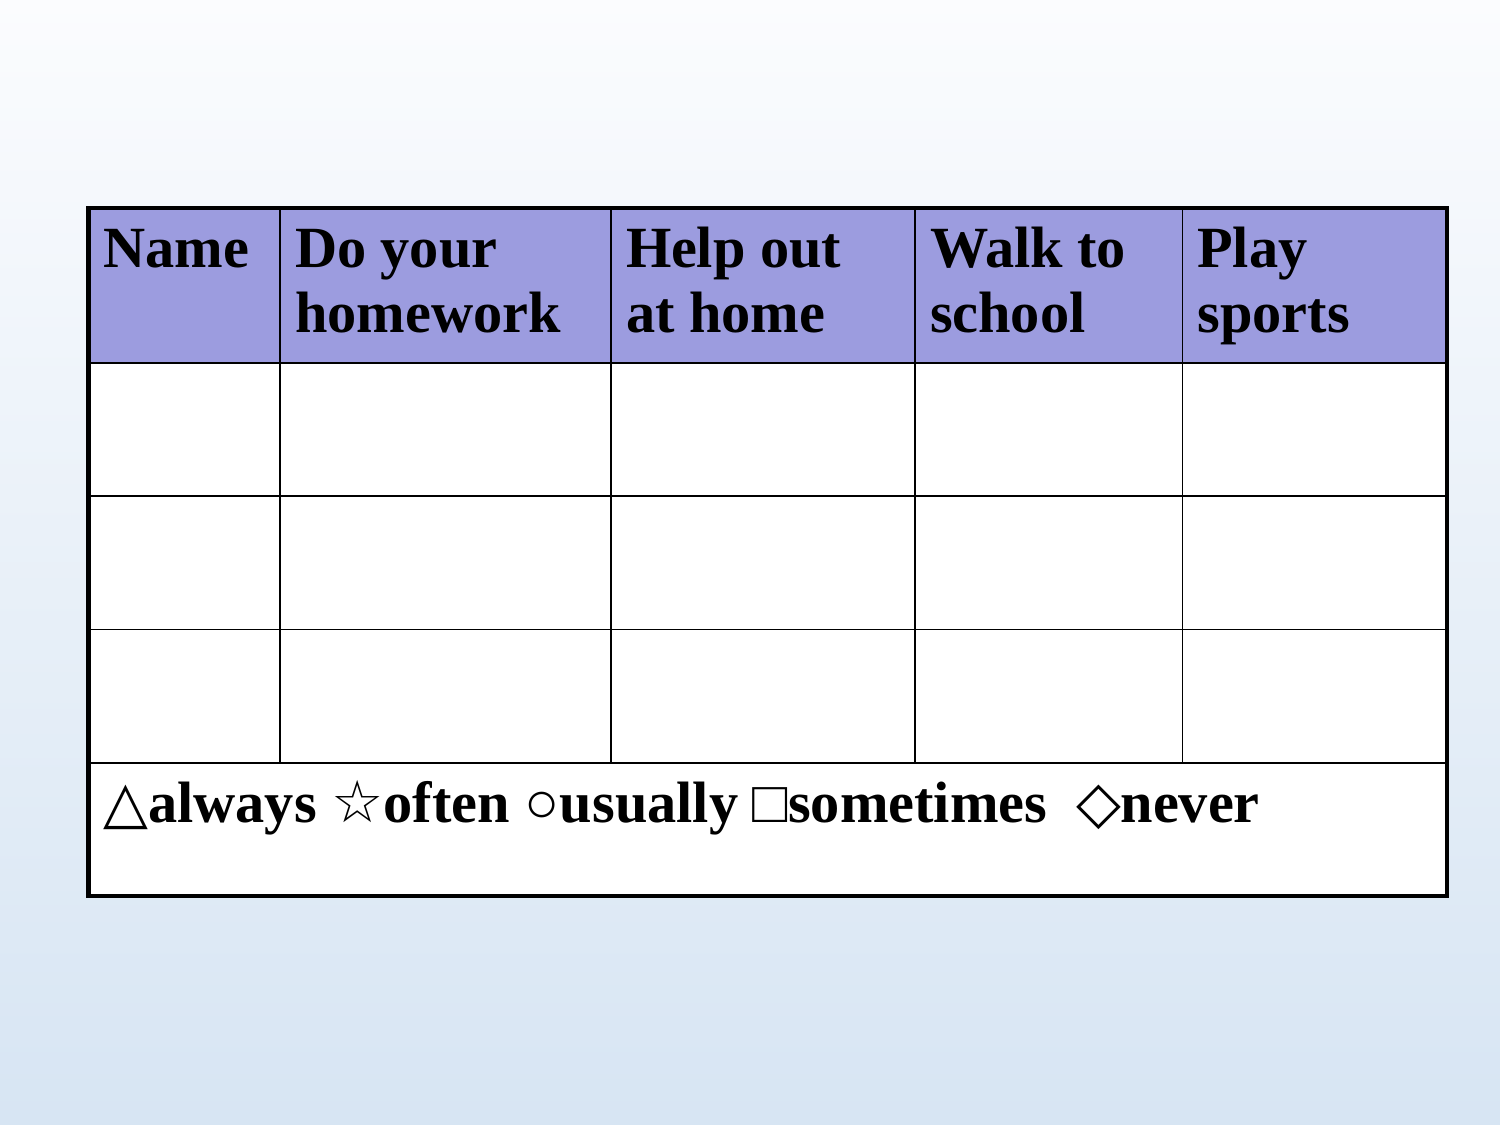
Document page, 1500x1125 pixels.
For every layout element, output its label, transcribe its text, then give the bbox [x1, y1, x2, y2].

table_cell [91, 497, 279, 629]
table_cell [91, 364, 279, 495]
table_cell [1183, 364, 1445, 495]
table_cell [916, 497, 1182, 629]
table_cell [281, 497, 610, 629]
table_header Do your homework [281, 210, 610, 362]
table_cell [612, 497, 914, 629]
table_header Play sports [1183, 210, 1445, 362]
table_cell △always ☆often ○usually □sometimes ◇never [91, 764, 1445, 894]
table_cell [916, 630, 1182, 762]
table_cell [281, 630, 610, 762]
table_cell [1183, 497, 1445, 629]
table_header Name [91, 210, 279, 362]
table_header Help out at home [612, 210, 914, 362]
table_cell [1183, 630, 1445, 762]
table_cell [612, 364, 914, 495]
table_cell [612, 630, 914, 762]
table_cell [91, 630, 279, 762]
table_cell [281, 364, 610, 495]
table_header Walk to school [916, 210, 1182, 362]
table_cell [916, 364, 1182, 495]
